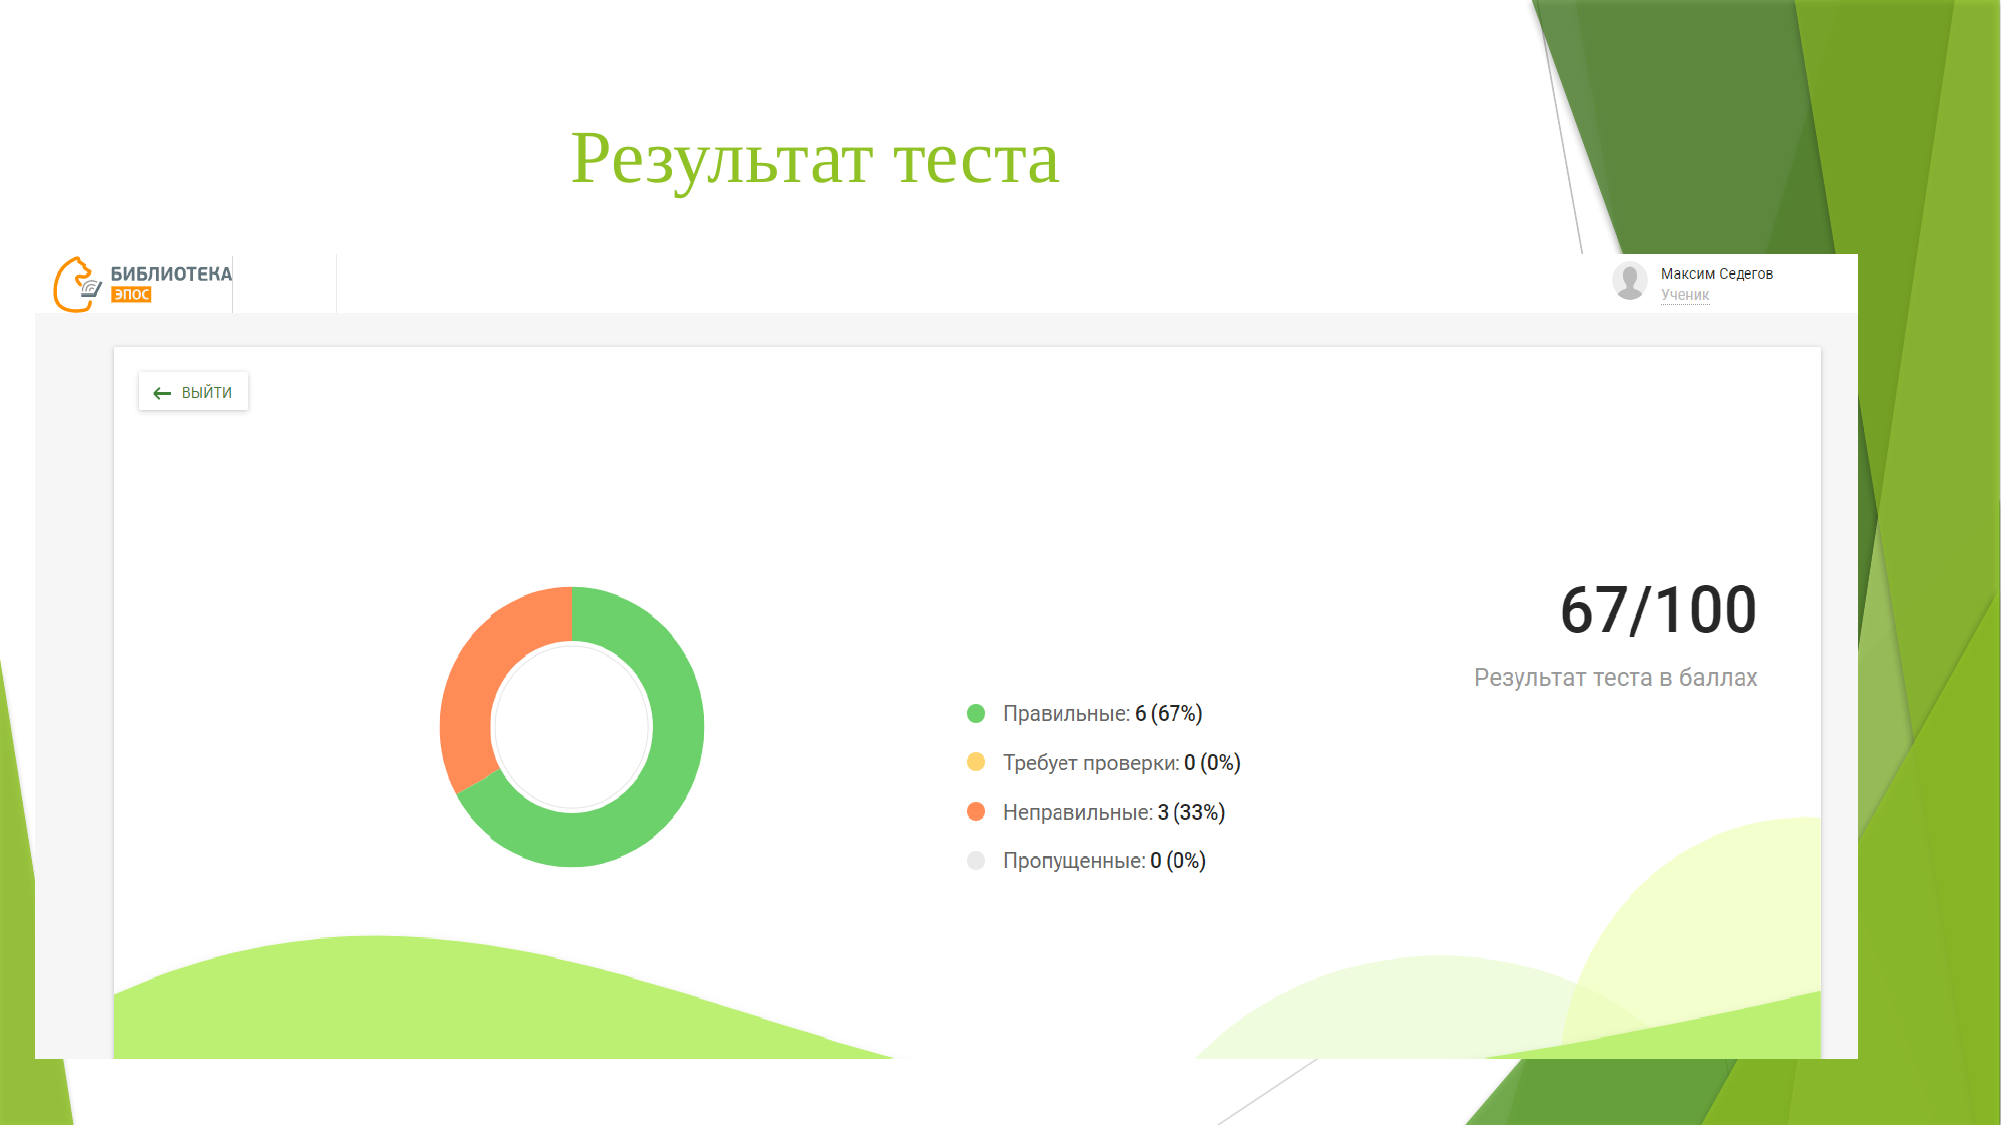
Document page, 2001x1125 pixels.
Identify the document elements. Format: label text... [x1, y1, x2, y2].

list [34, 254, 1859, 1060]
title Результат теста [111, 99, 1522, 251]
